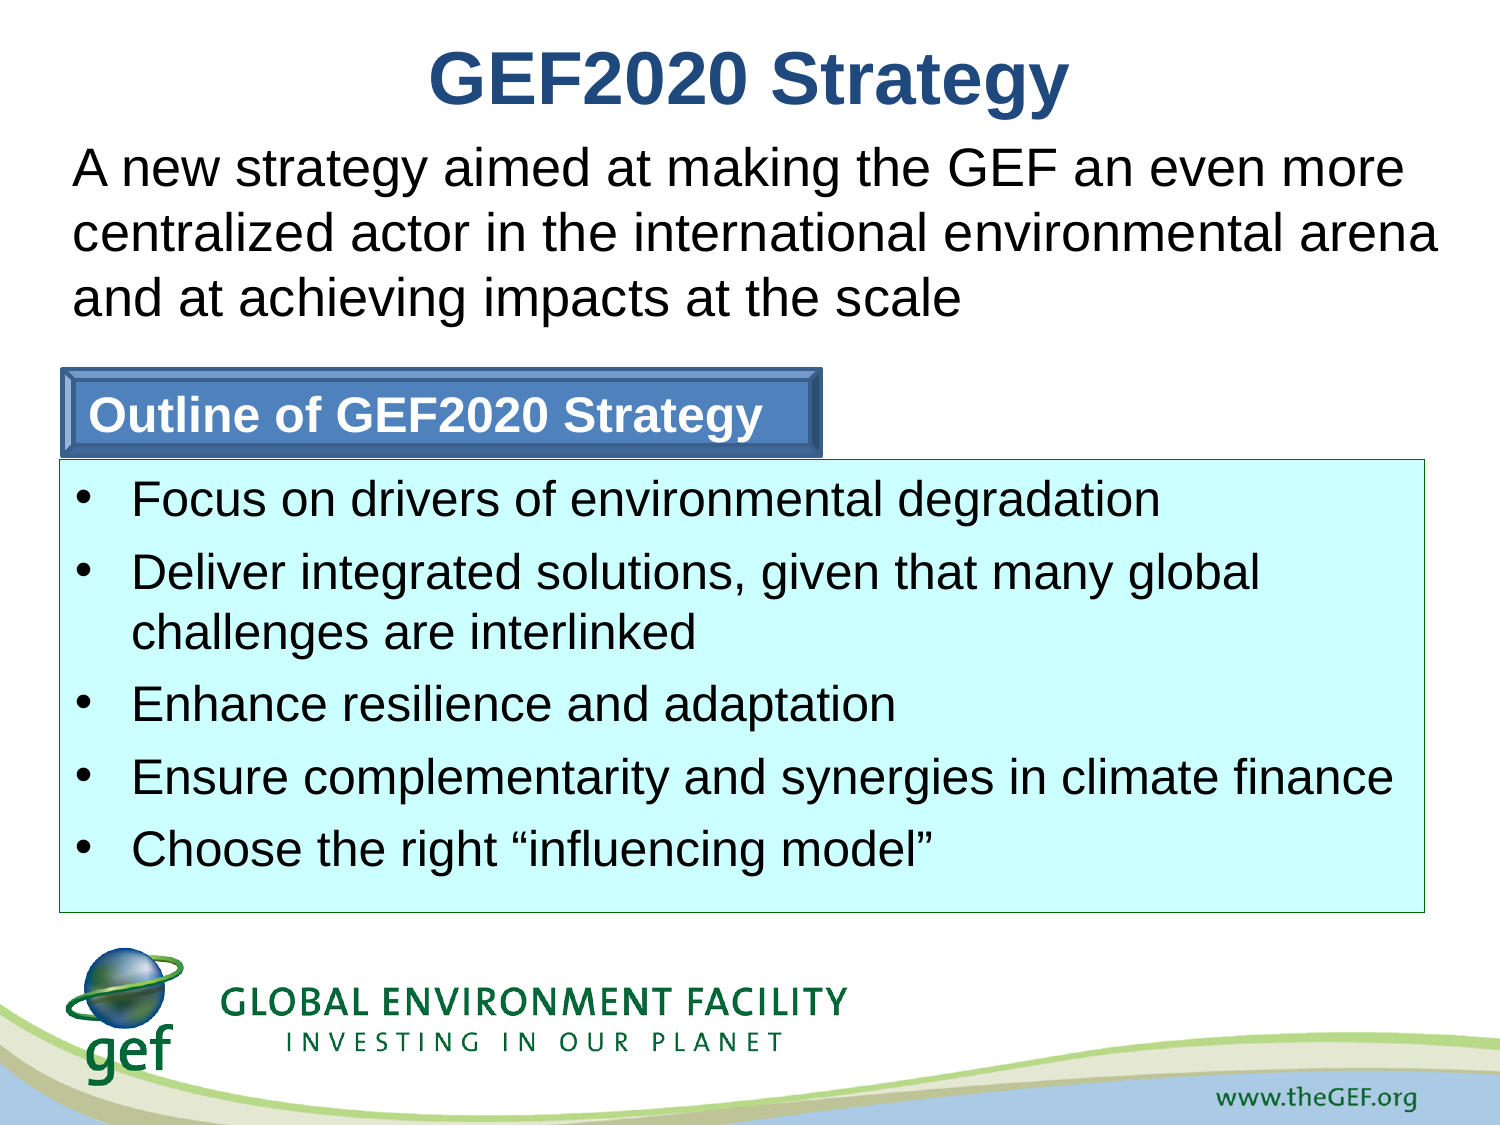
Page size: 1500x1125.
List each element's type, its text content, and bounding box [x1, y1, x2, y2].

text_box Focus on drivers of environmental degradation Deliver integrated solutions, given that many global challenges are interlinked Enhance resilience and adaptation Ensure complementarity and synergies in climate finance Choose the right “influencing model” [59, 459, 1425, 913]
text_box Outline of GEF2020 Strategy [60, 367, 823, 458]
title GEF2020 Strategy [74, 24, 1426, 124]
picture [0, 920, 1500, 1125]
list A new strategy aimed at making the GEF an even more centralized actor in the international environmental arena and at achieving impacts at the scale [57, 124, 1484, 388]
